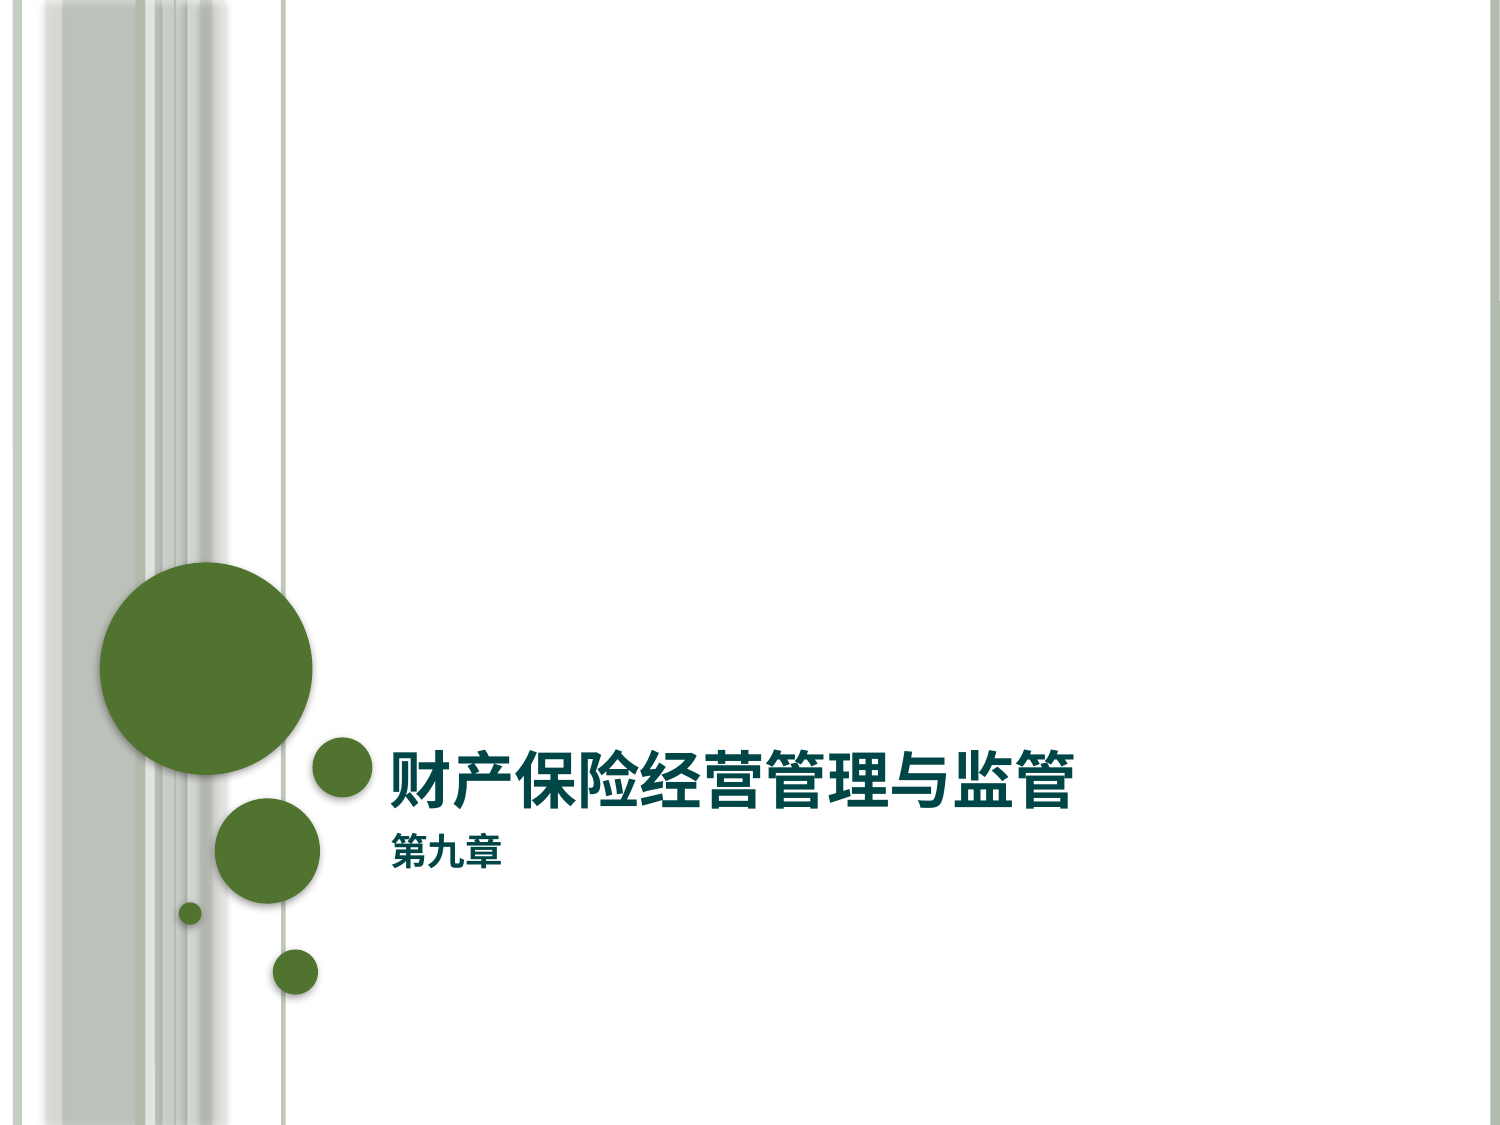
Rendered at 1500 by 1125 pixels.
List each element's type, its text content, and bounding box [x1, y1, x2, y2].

subtitle 第九章 [374, 820, 1388, 1047]
title 财产保险经营管理与监管 [375, 512, 1388, 820]
